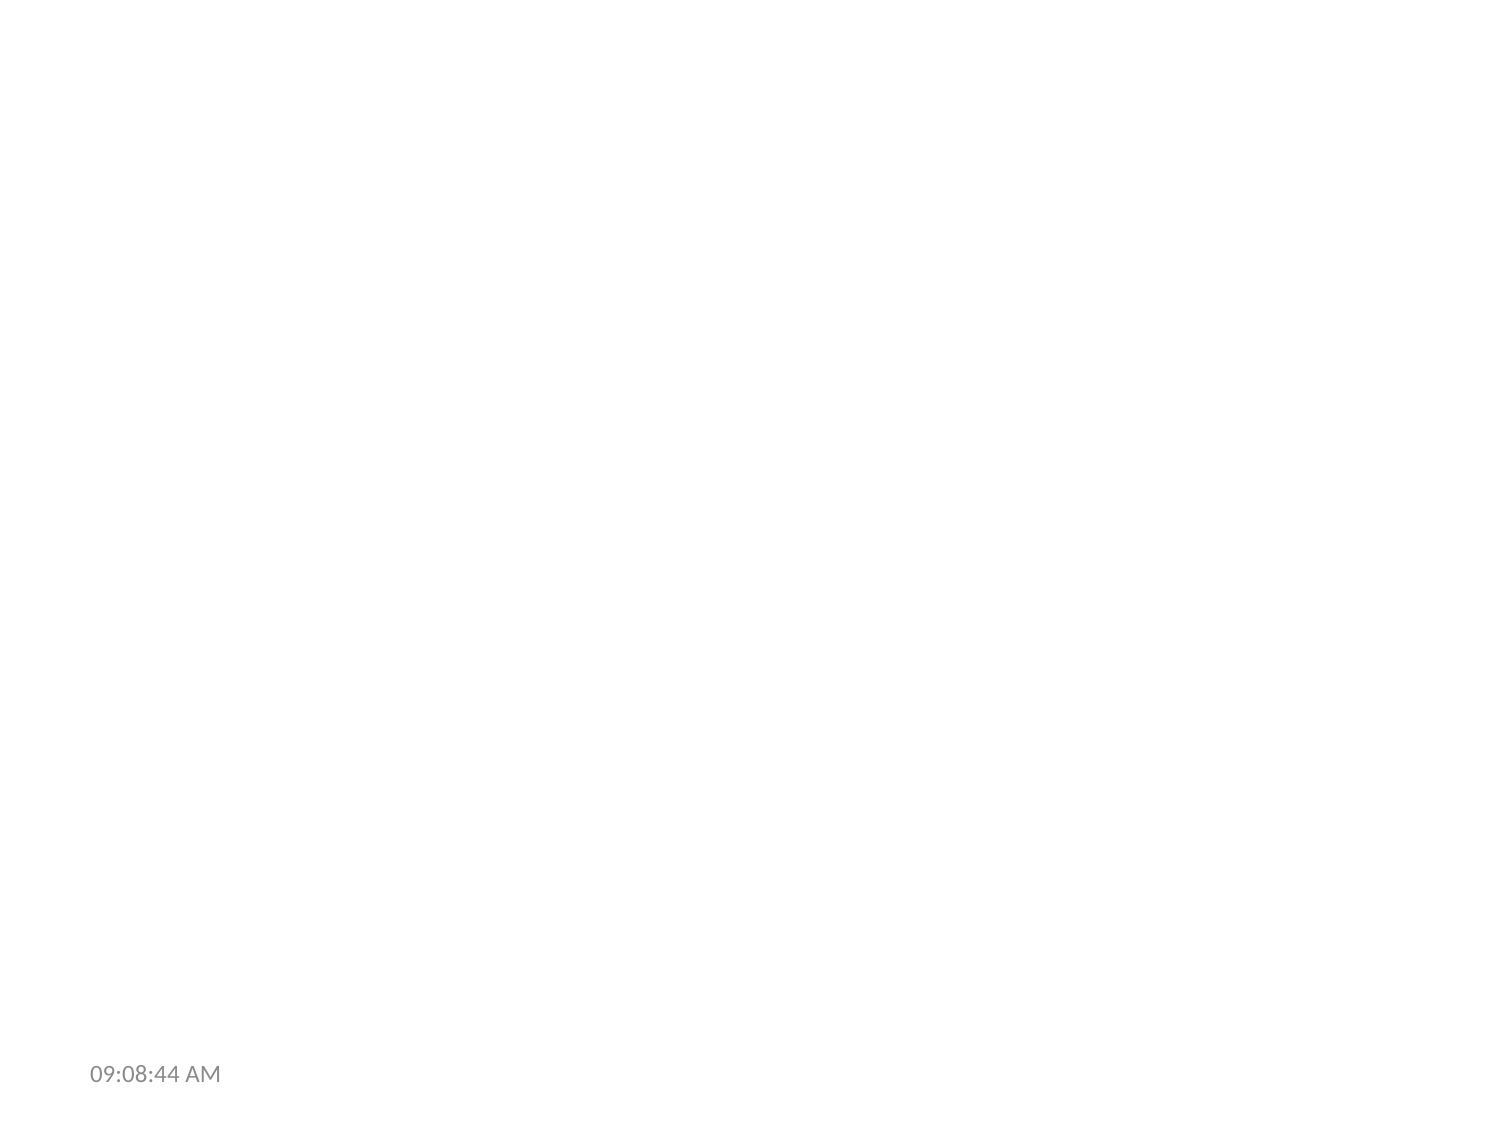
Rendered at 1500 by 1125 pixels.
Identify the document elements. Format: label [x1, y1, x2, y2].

slide_number [75, 1042, 425, 1103]
